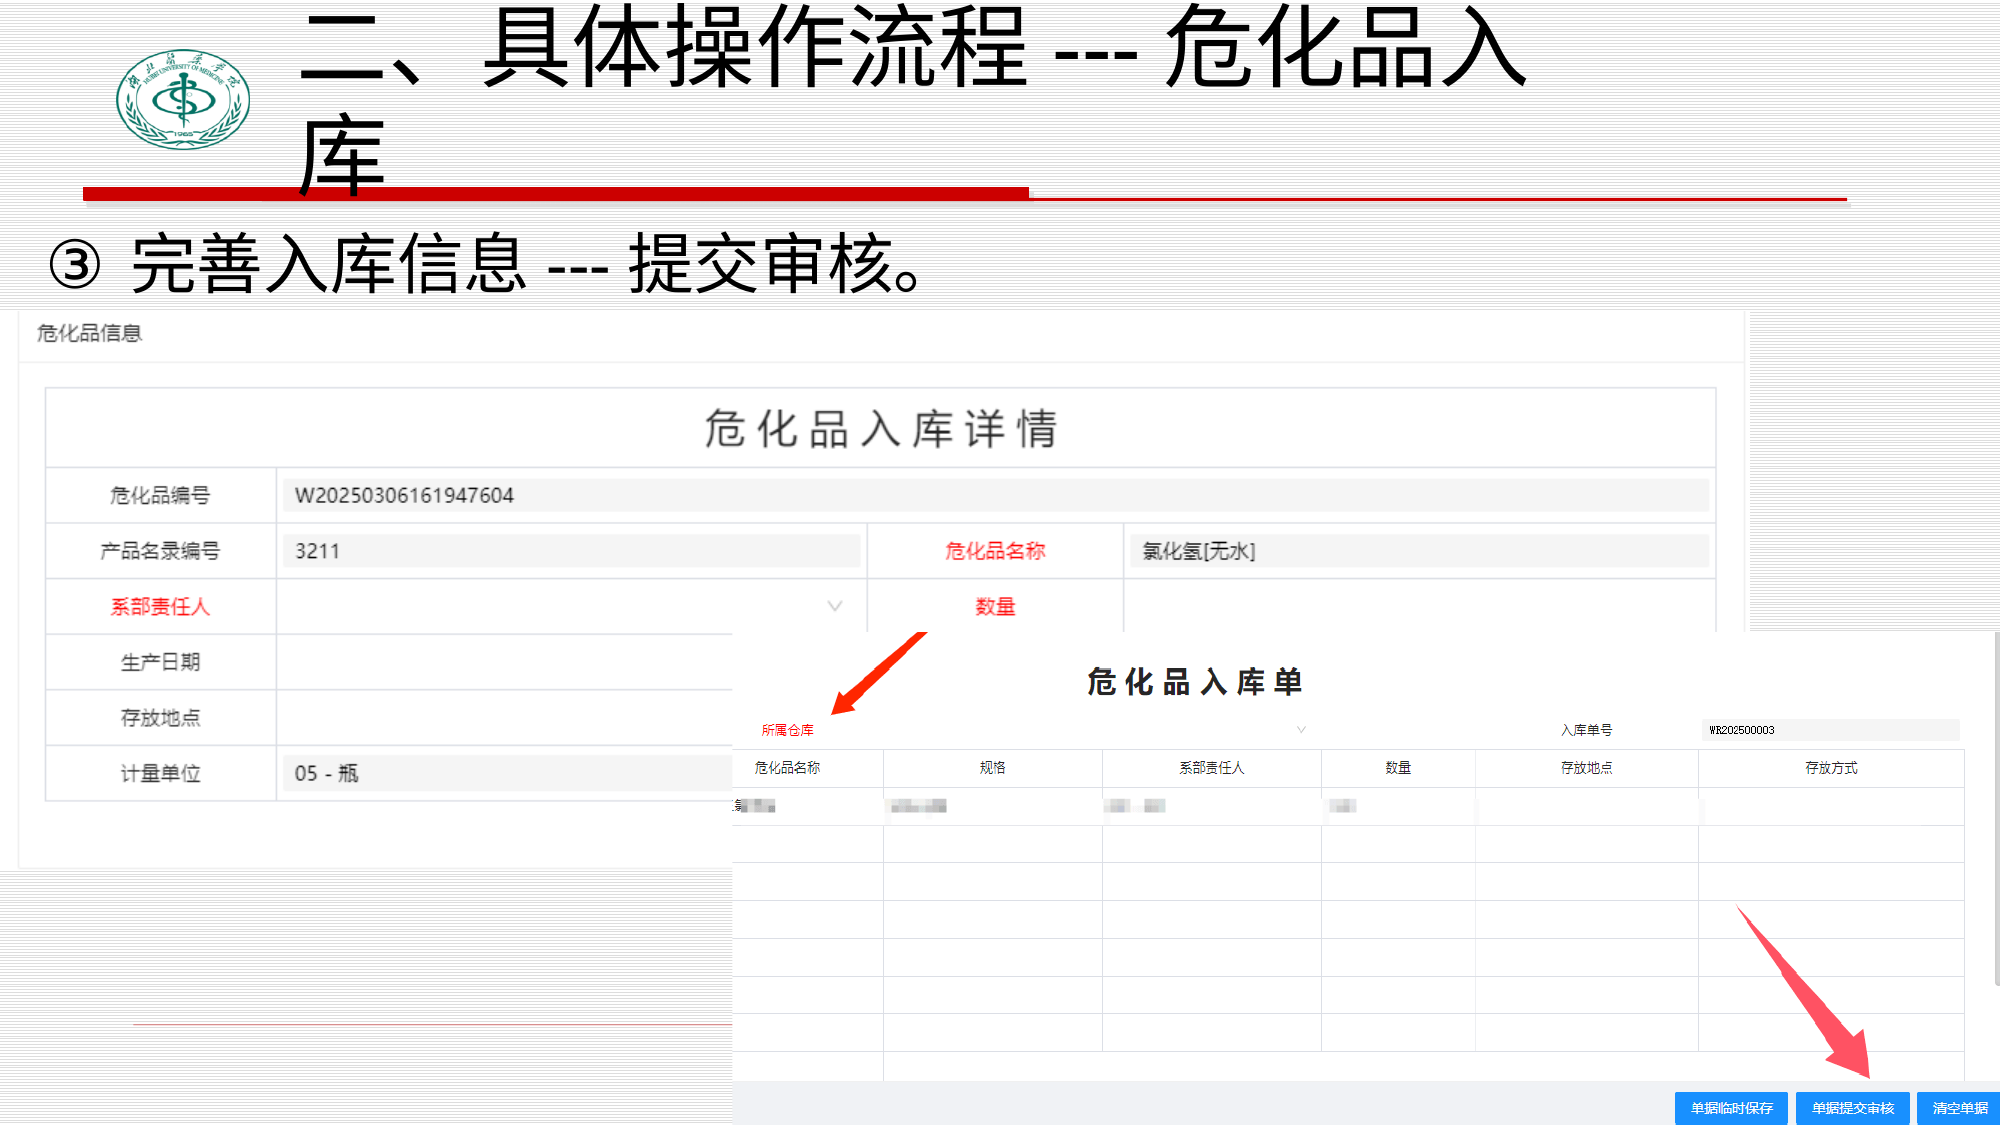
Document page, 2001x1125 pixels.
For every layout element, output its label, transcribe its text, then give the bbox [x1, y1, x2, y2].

title 完善入库信息---提交审核。 [30, 211, 1969, 312]
picture [116, 49, 250, 150]
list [0, 311, 1751, 871]
picture [732, 632, 2000, 1125]
text_box 二、具体操作流程---危化品入库 [282, 30, 1633, 166]
